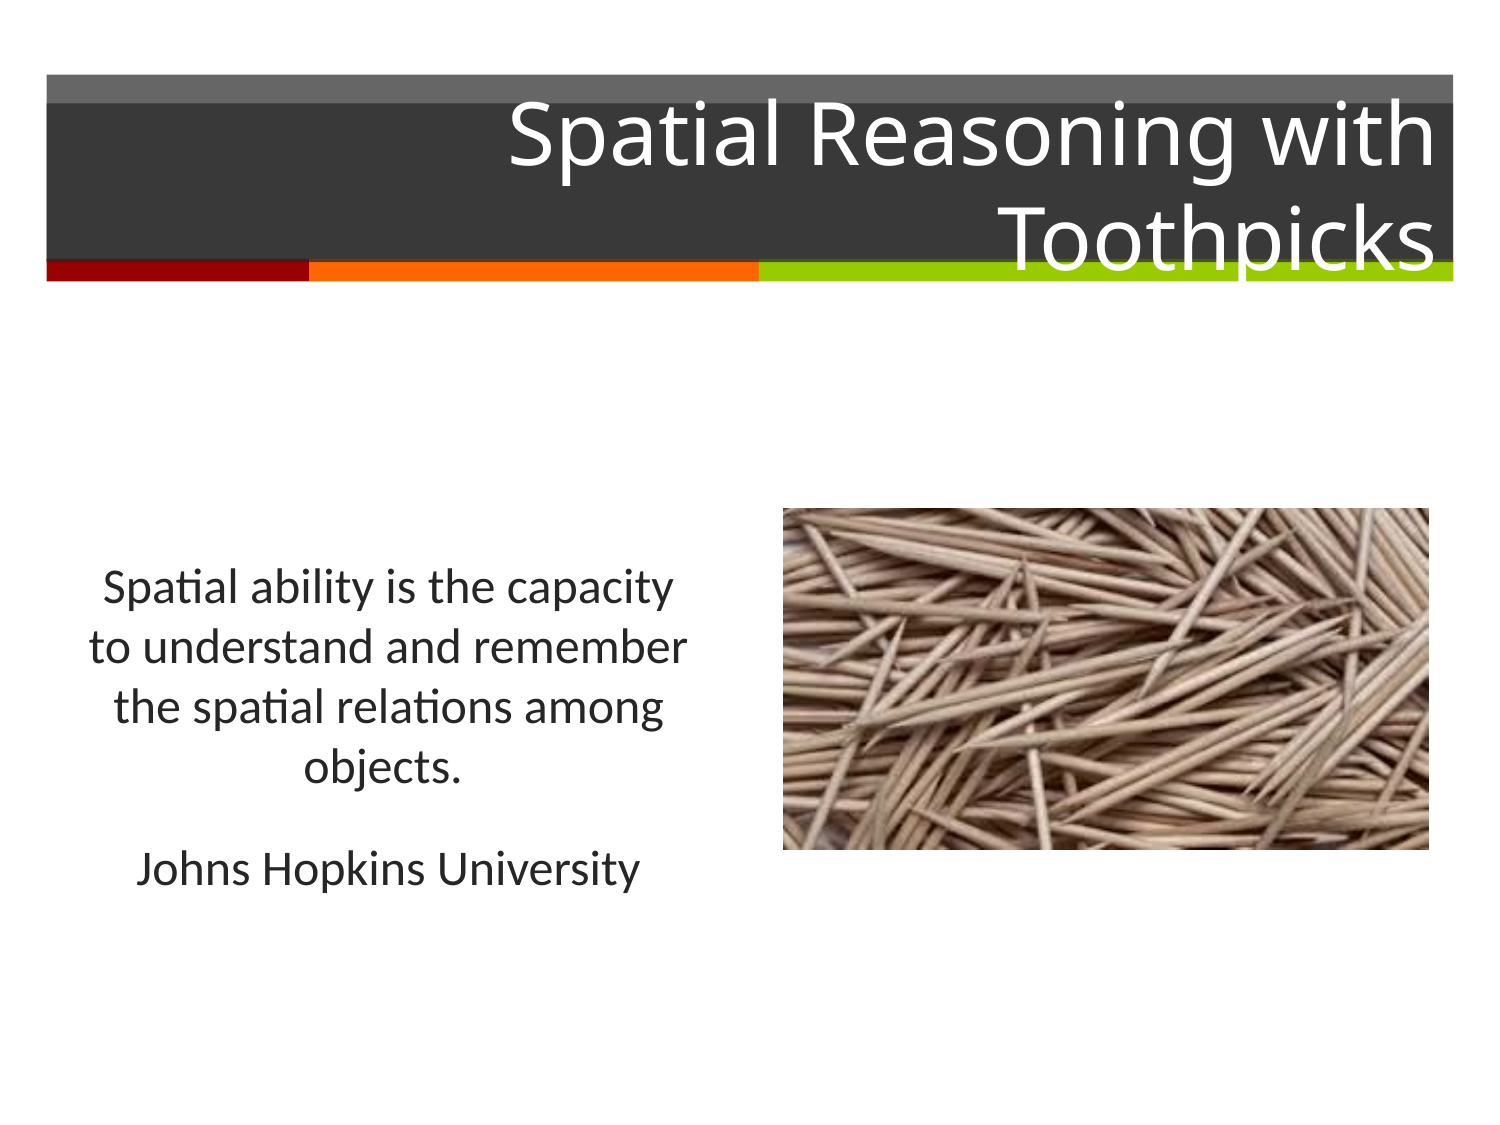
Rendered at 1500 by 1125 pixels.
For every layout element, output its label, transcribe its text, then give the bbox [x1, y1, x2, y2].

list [783, 352, 1430, 1006]
title Spatial Reasoning with Toothpicks [46, 103, 1454, 263]
list Spatial ability is the capacity to understand and remember the spatial relations among objects. Johns Hopkins University [66, 352, 712, 1005]
